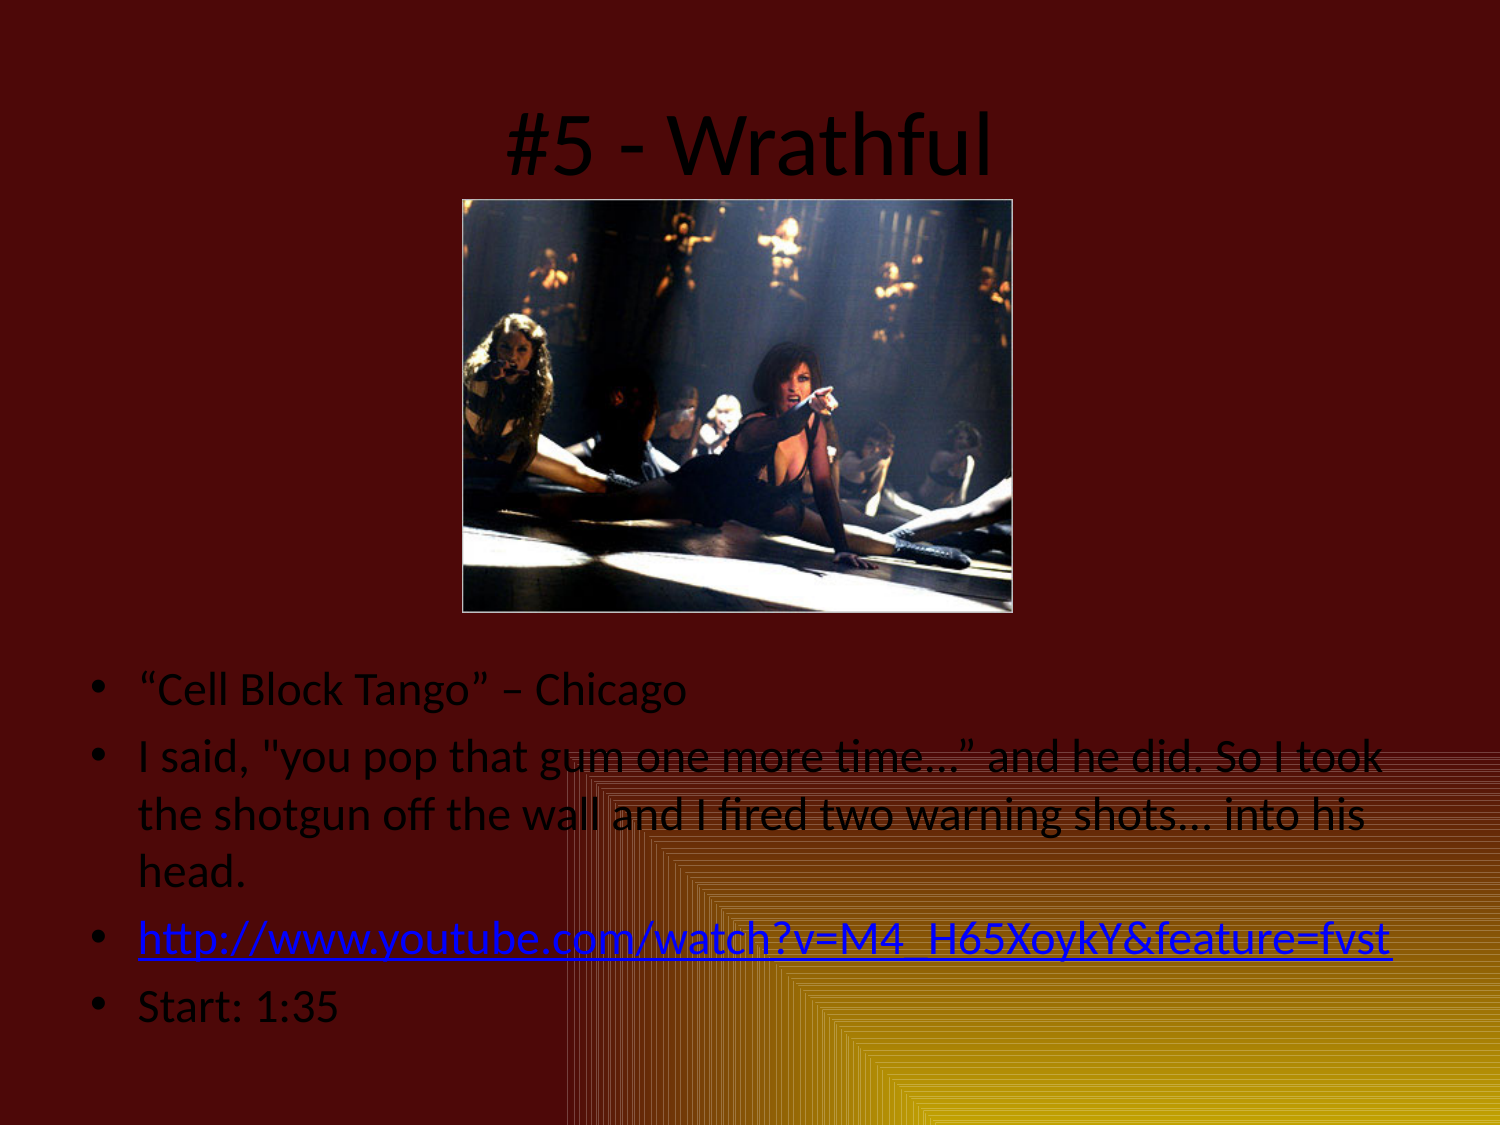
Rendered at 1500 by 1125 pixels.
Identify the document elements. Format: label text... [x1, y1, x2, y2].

picture [462, 199, 1013, 613]
list “Cell Block Tango” – Chicago I said, "you pop that gum one more time...” and he did. So I took the shotgun off the wall and I fired two warning shots... into his head. http://www.youtube.com/watch?v=M4_H65XoykY&feature=fvst Start: 1:35 [75, 650, 1425, 1088]
title #5 - Wrathful [75, 45, 1425, 233]
